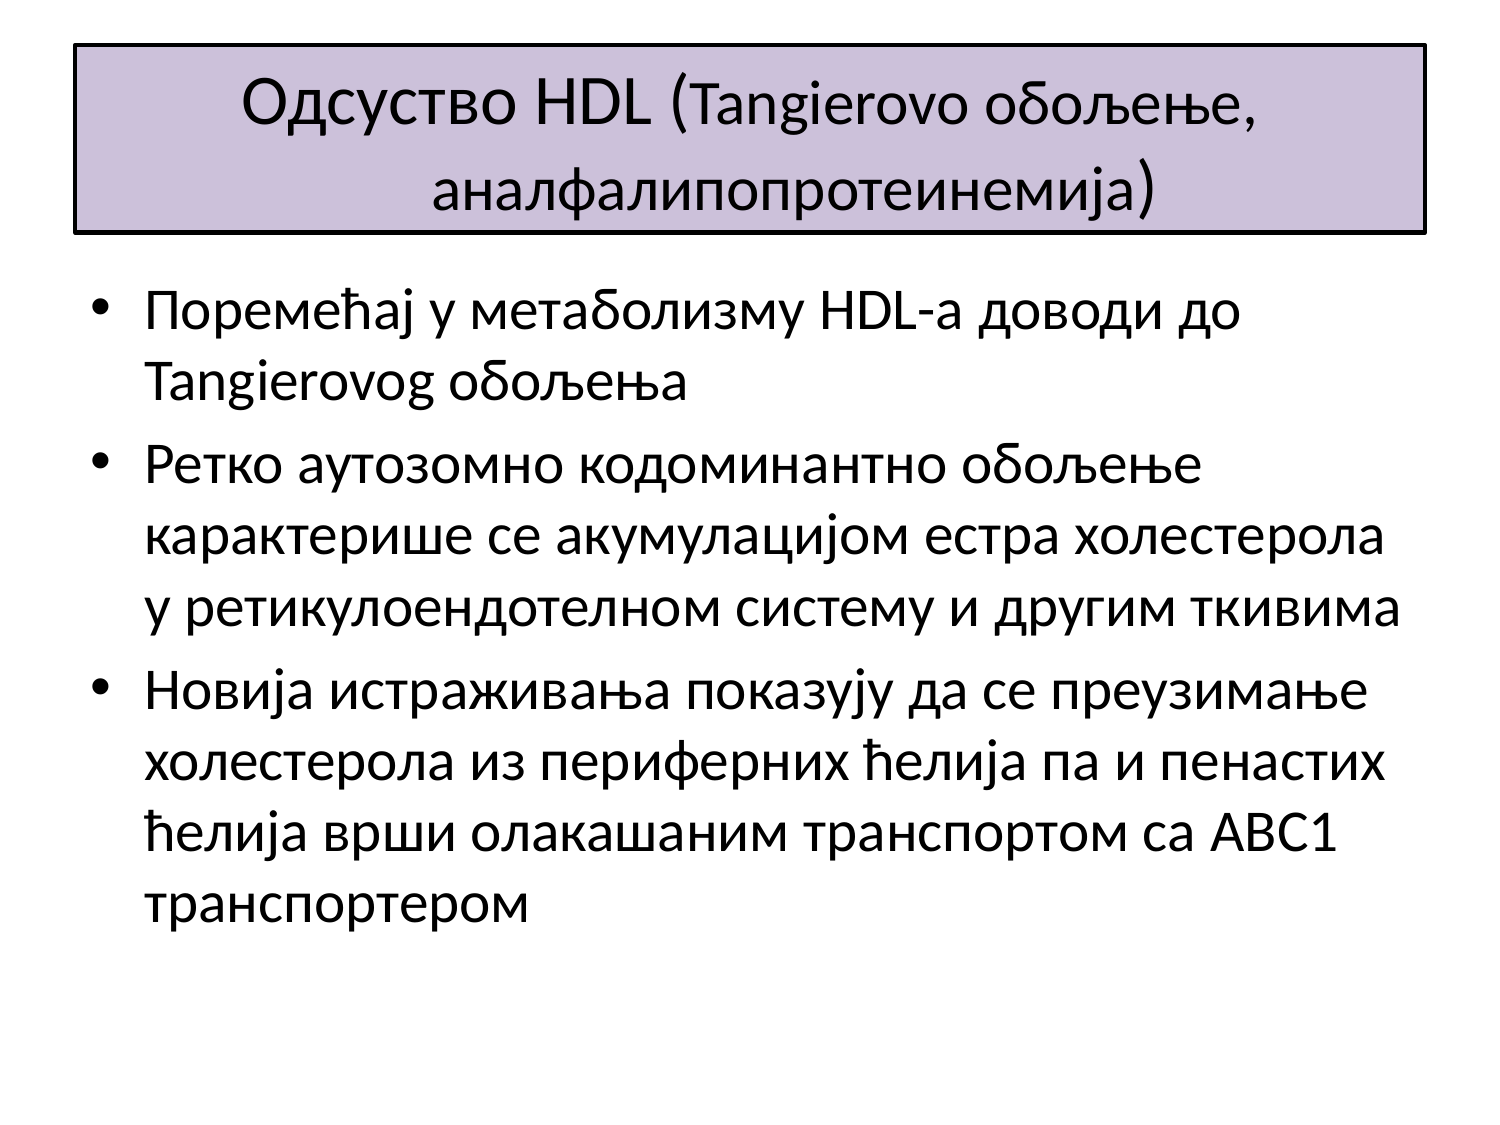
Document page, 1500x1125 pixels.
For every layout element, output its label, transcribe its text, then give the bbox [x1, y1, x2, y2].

list Поремећај у метаболизму HDL-a доводи до Tangierovog обољења Ретко аутозомно кодоминантно обољење карактерише се акумулацијом естра холестерола у ретикулоендотелном систему и другим ткивима Новија истраживања показују да се преузимање холестерола из периферних ћелија па и пенастих ћелија врши олакашаним транспортом са ABC1 транспортером [75, 262, 1425, 1005]
title Одсуство HDL (Tangierovo обољење, аналфалипопротеинемија) [73, 43, 1427, 235]
